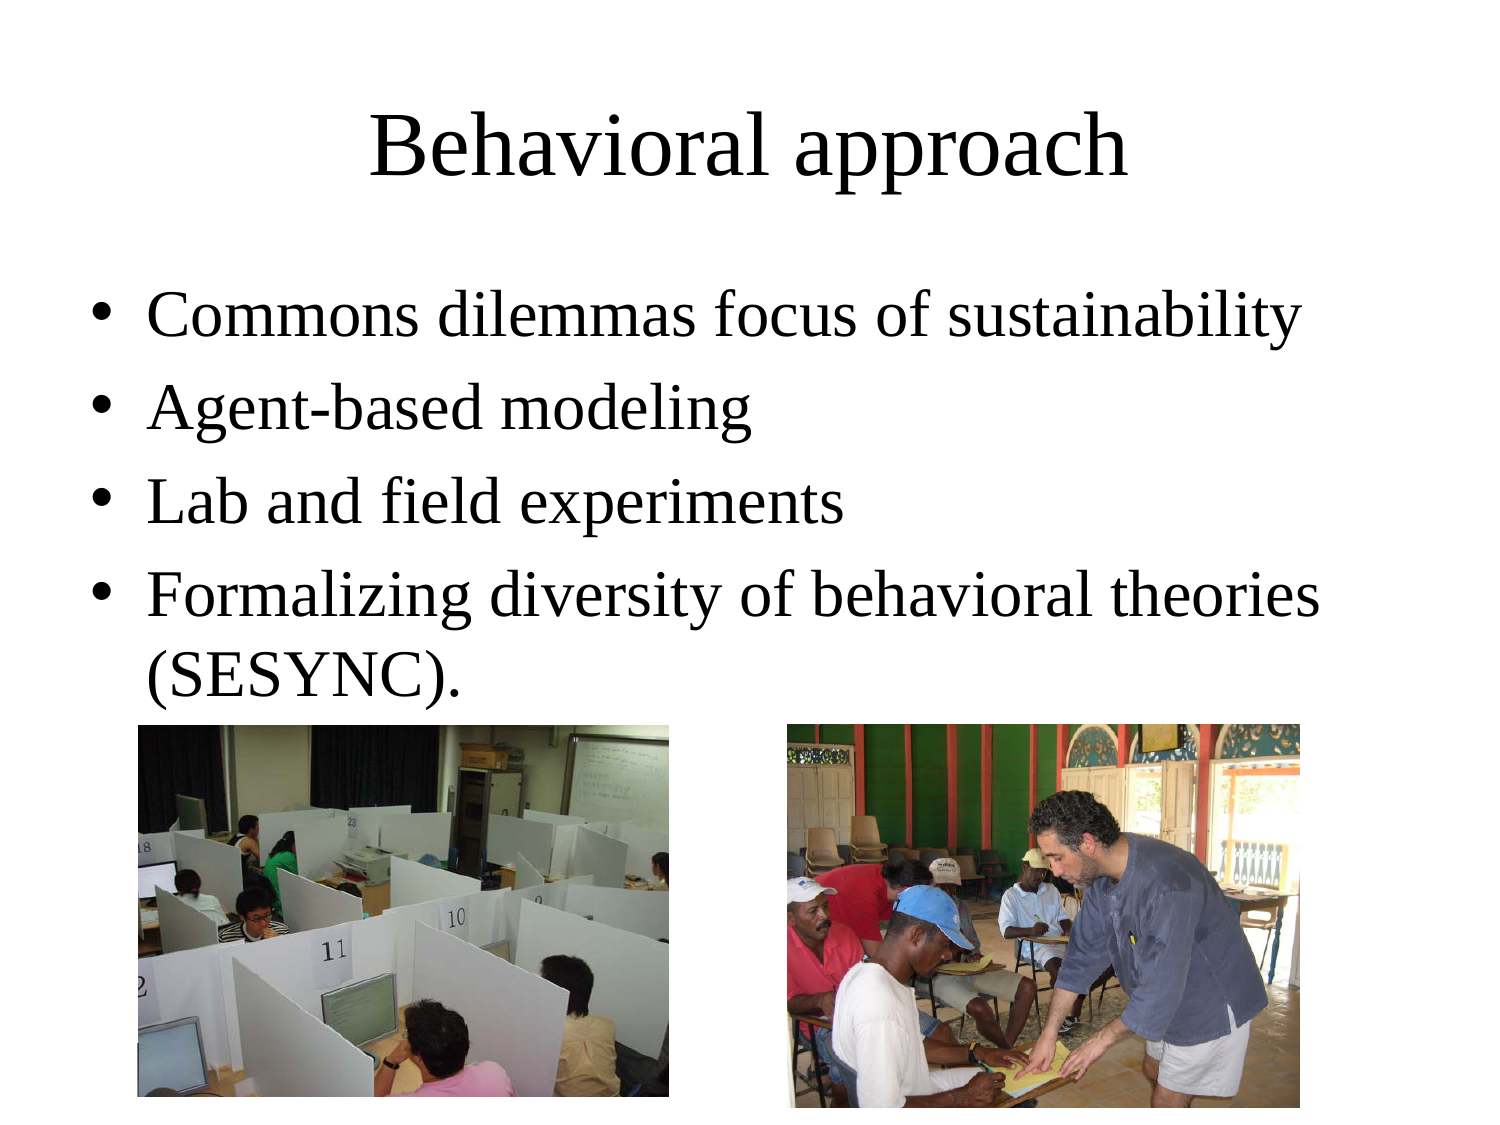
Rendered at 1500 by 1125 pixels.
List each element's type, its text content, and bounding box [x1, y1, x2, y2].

list Commons dilemmas focus of sustainability Agent-based modeling Lab and field experiments Formalizing diversity of behavioral theories (SESYNC). [75, 262, 1425, 1005]
picture [787, 724, 1301, 1109]
title Behavioral approach [75, 45, 1425, 233]
picture [137, 724, 670, 1097]
